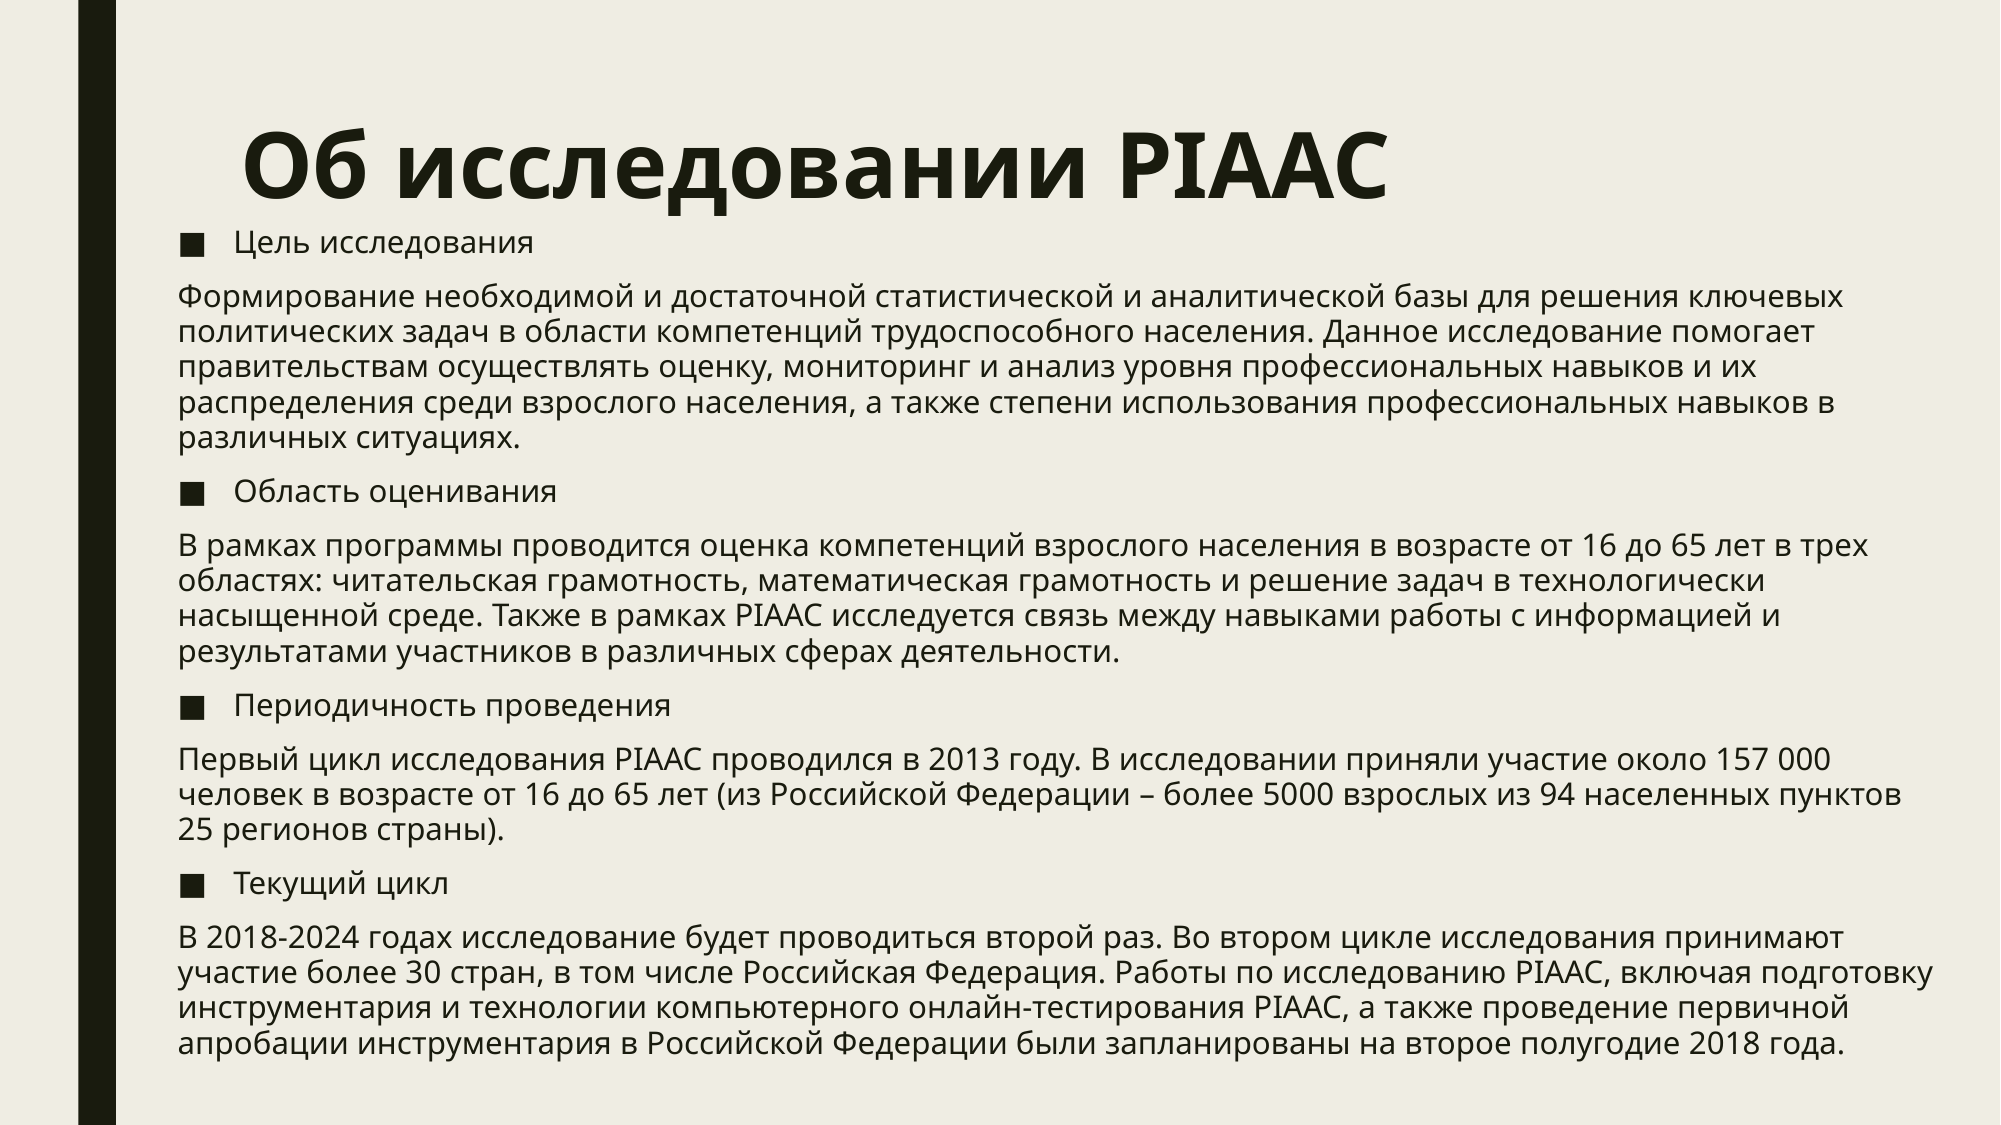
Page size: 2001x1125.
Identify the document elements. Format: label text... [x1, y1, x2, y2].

list Цель исследования Формирование необходимой и достаточной статистической и аналитической базы для решения ключевых политических задач в области компетенций трудоспособного населения. Данное исследование помогает правительствам осуществлять оценку, мониторинг и анализ уровня профессиональных навыков и их распределения среди взрослого населения, а также степени использования профессиональных навыков в различных ситуациях. Область оценивания В рамках программы проводится оценка компетенций взрослого населения в возрасте от 16 до 65 лет в трех областях: читательская грамотность, математическая грамотность и решение задач в технологически насыщенной среде. Также в рамках PIAAC исследуется связь между навыками работы с информацией и результатами участников в различных сферах деятельности. Периодичность проведения Первый цикл исследования PIAAC проводился в 2013 году. В исследовании приняли участие около 157 000 человек в возрасте от 16 до 65 лет (из Российской Федерации – более 5000 взрослых из 94 населенных пунктов 25 регионов страны). Текущий цикл В 2018-2024 годах исследование будет проводиться второй раз. Во втором цикле исследования принимают участие более 30 стран, в том числе Российская Федерация. Работы по исследованию PIAAC, включая подготовку инструментария и технологии компьютерного онлайн-тестирования PIAAC, а также проведение первичной апробации инструментария в Российской Федерации были запланированы на второе полугодие 2018 года. [162, 217, 1953, 1088]
title Об исследовании PIAAC [225, 112, 1800, 217]
